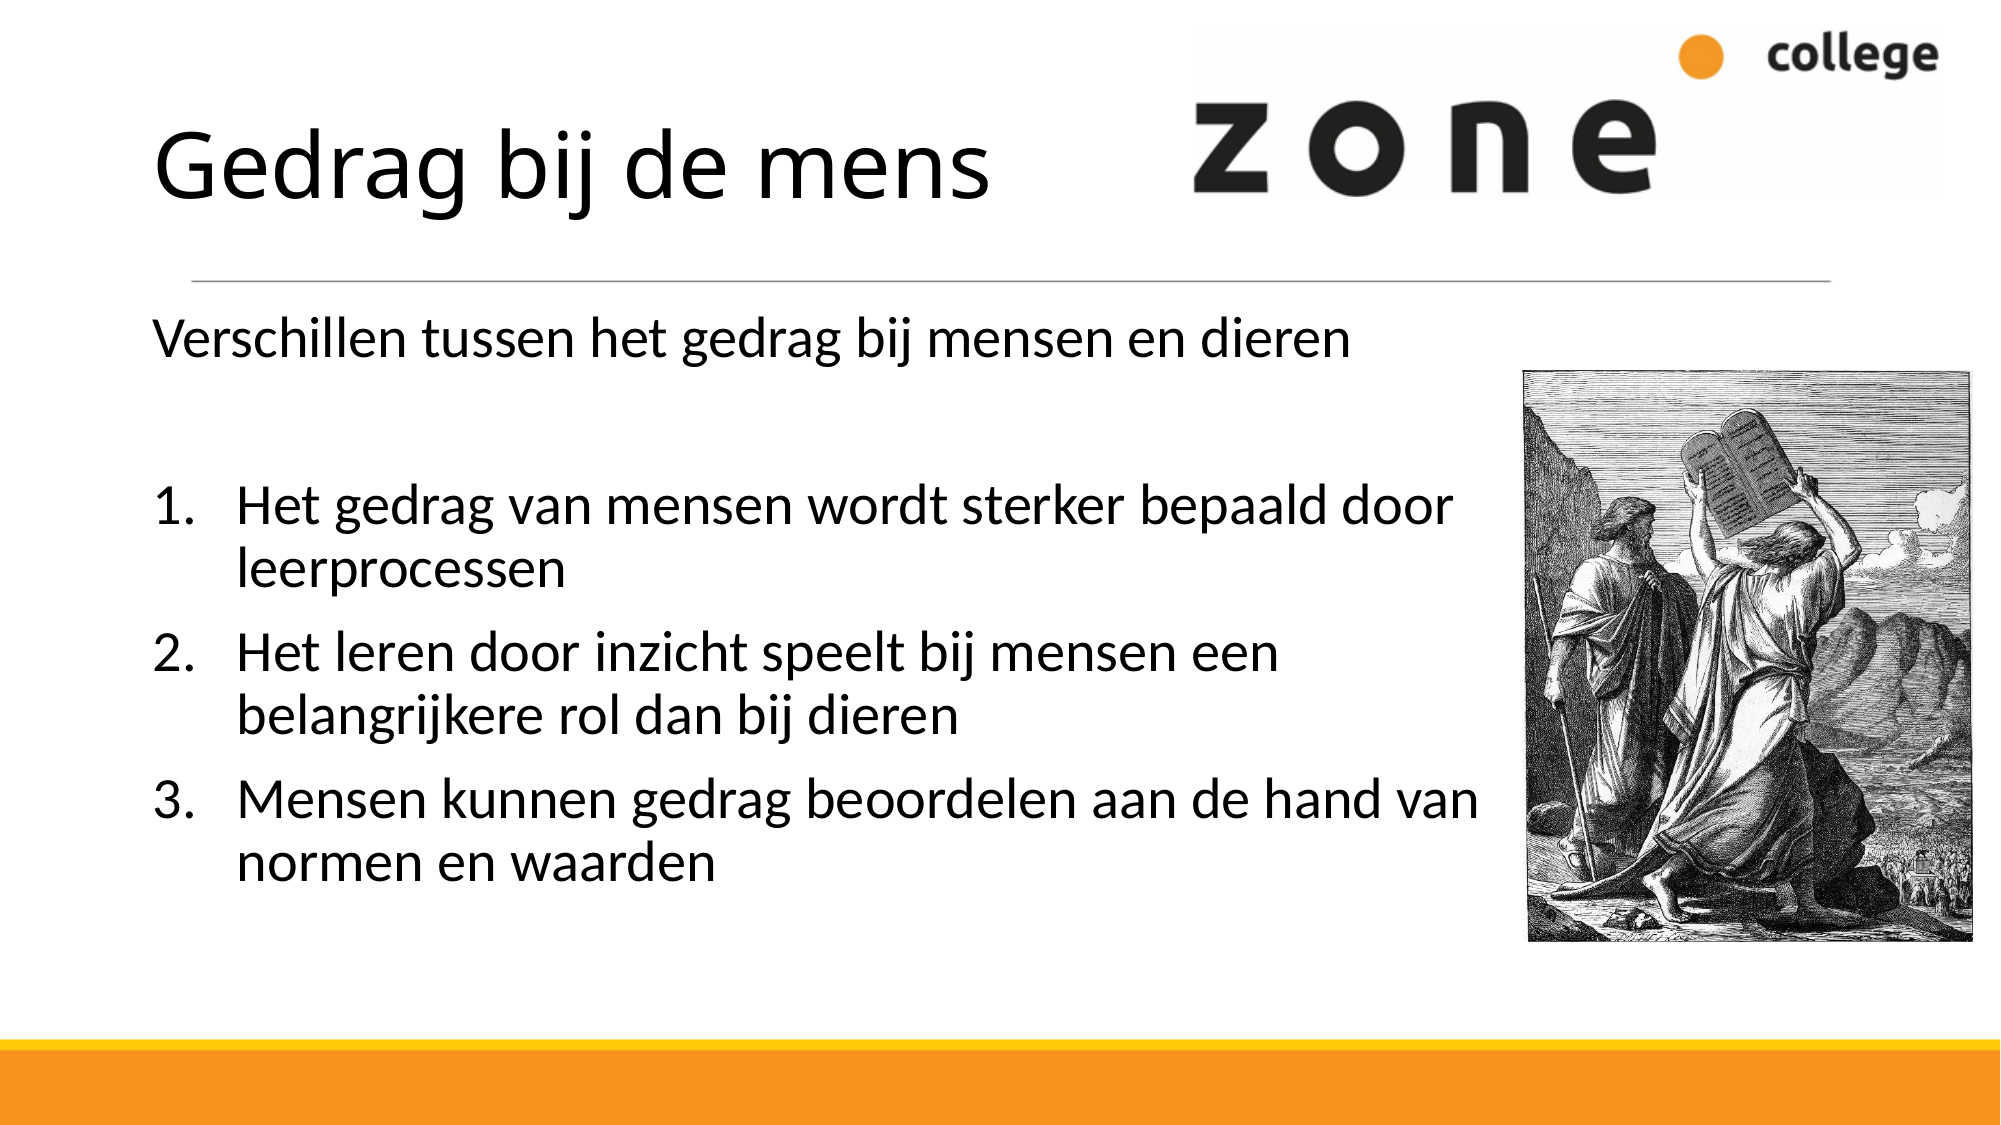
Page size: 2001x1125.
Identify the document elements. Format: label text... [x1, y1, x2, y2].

picture [0, 0, 2001, 1125]
title Gedrag bij de mens [137, 59, 1863, 278]
list Verschillen tussen het gedrag bij mensen en dieren Het gedrag van mensen wordt sterker bepaald door leerprocessen Het leren door inzicht speelt bij mensen een belangrijkere rol dan bij dieren Mensen kunnen gedrag beoordelen aan de hand van normen en waarden [137, 299, 1523, 1014]
